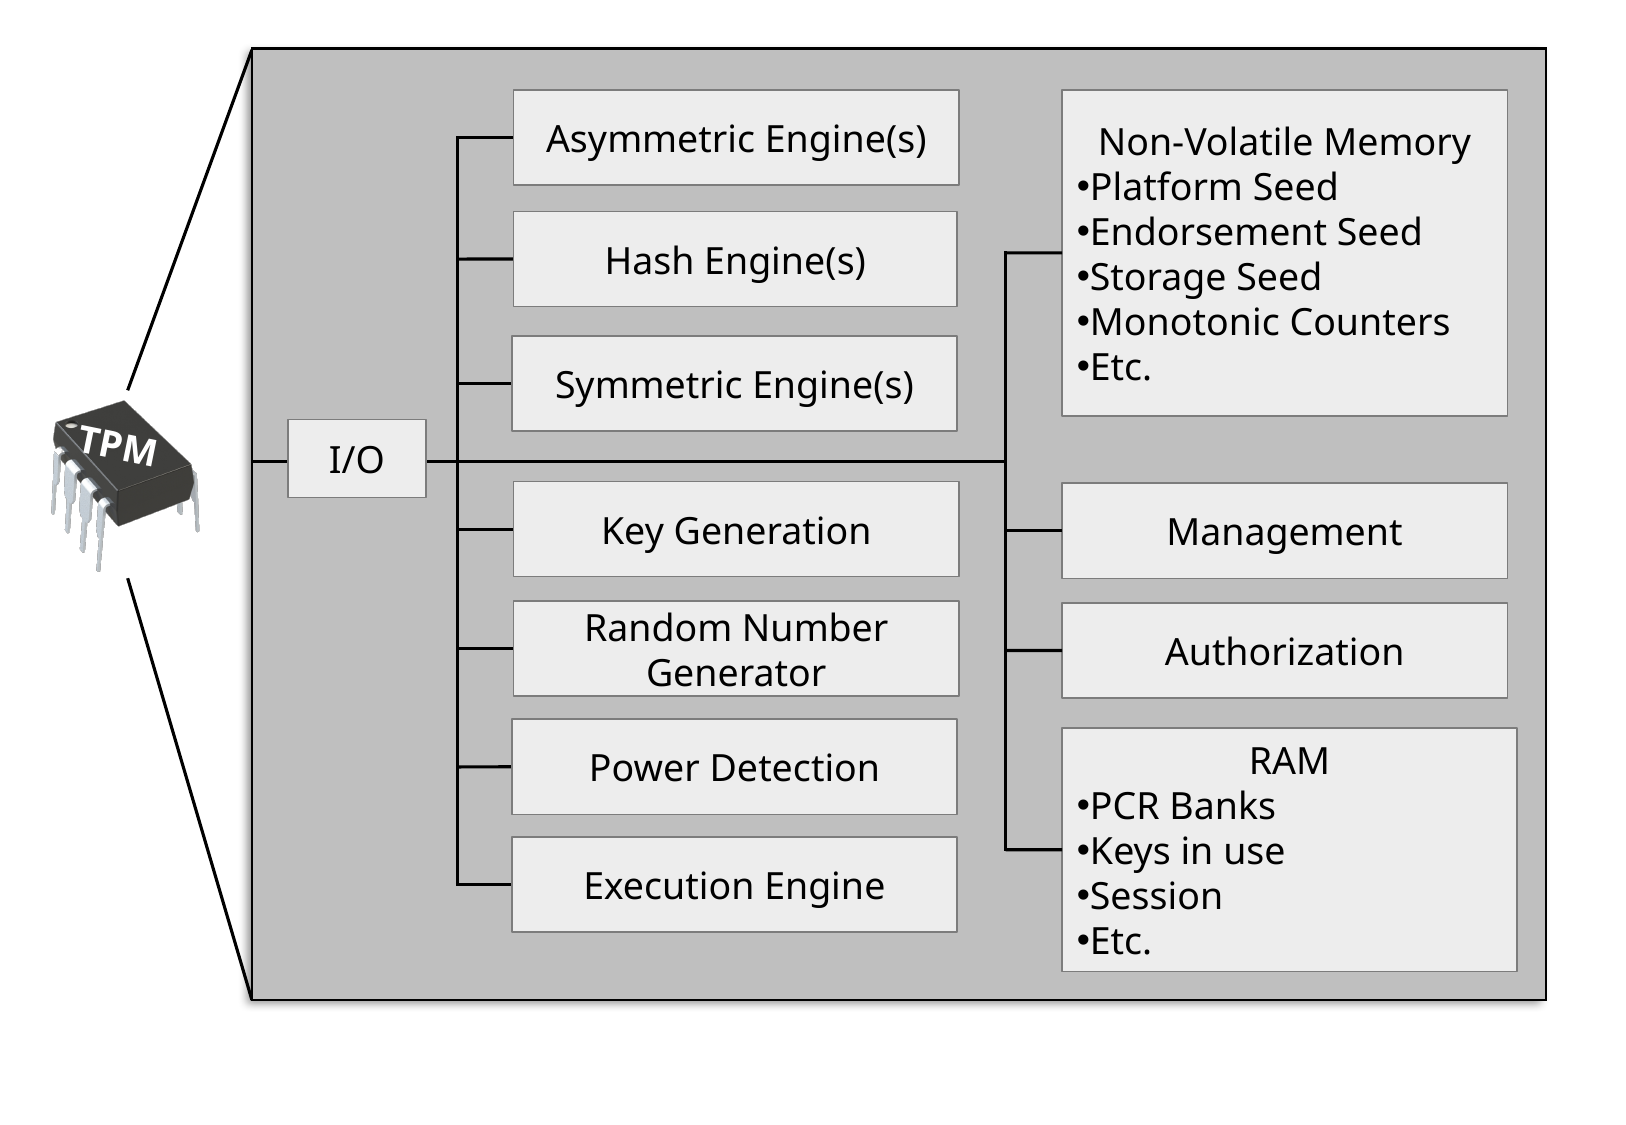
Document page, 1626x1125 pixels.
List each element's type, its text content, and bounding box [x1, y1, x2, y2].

picture [33, 390, 222, 579]
text_box Execution Engine [511, 836, 958, 932]
text_box I/O [287, 462, 426, 498]
text_box Hash Engine(s) [513, 211, 958, 307]
text_box Authorization [1062, 603, 1508, 699]
text_box Power Detection [511, 719, 958, 815]
text_box Key Generation [513, 481, 959, 577]
text_box Random Number Generator [513, 601, 959, 697]
text_box Symmetric Engine(s) [511, 336, 958, 432]
text_box [69, 0, 786, 94]
text_box RAM PCR Banks Keys in use Session Etc. [1062, 727, 1518, 972]
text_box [127, 49, 252, 391]
text_box Asymmetric Engine(s) [513, 89, 959, 186]
text_box Management [1062, 483, 1508, 579]
text_box Non-Volatile Memory Platform Seed Endorsement Seed Storage Seed Monotonic Counters Etc. [1062, 89, 1508, 416]
text_box [251, 47, 1547, 1001]
text_box I/O [287, 419, 426, 461]
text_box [127, 578, 252, 1000]
